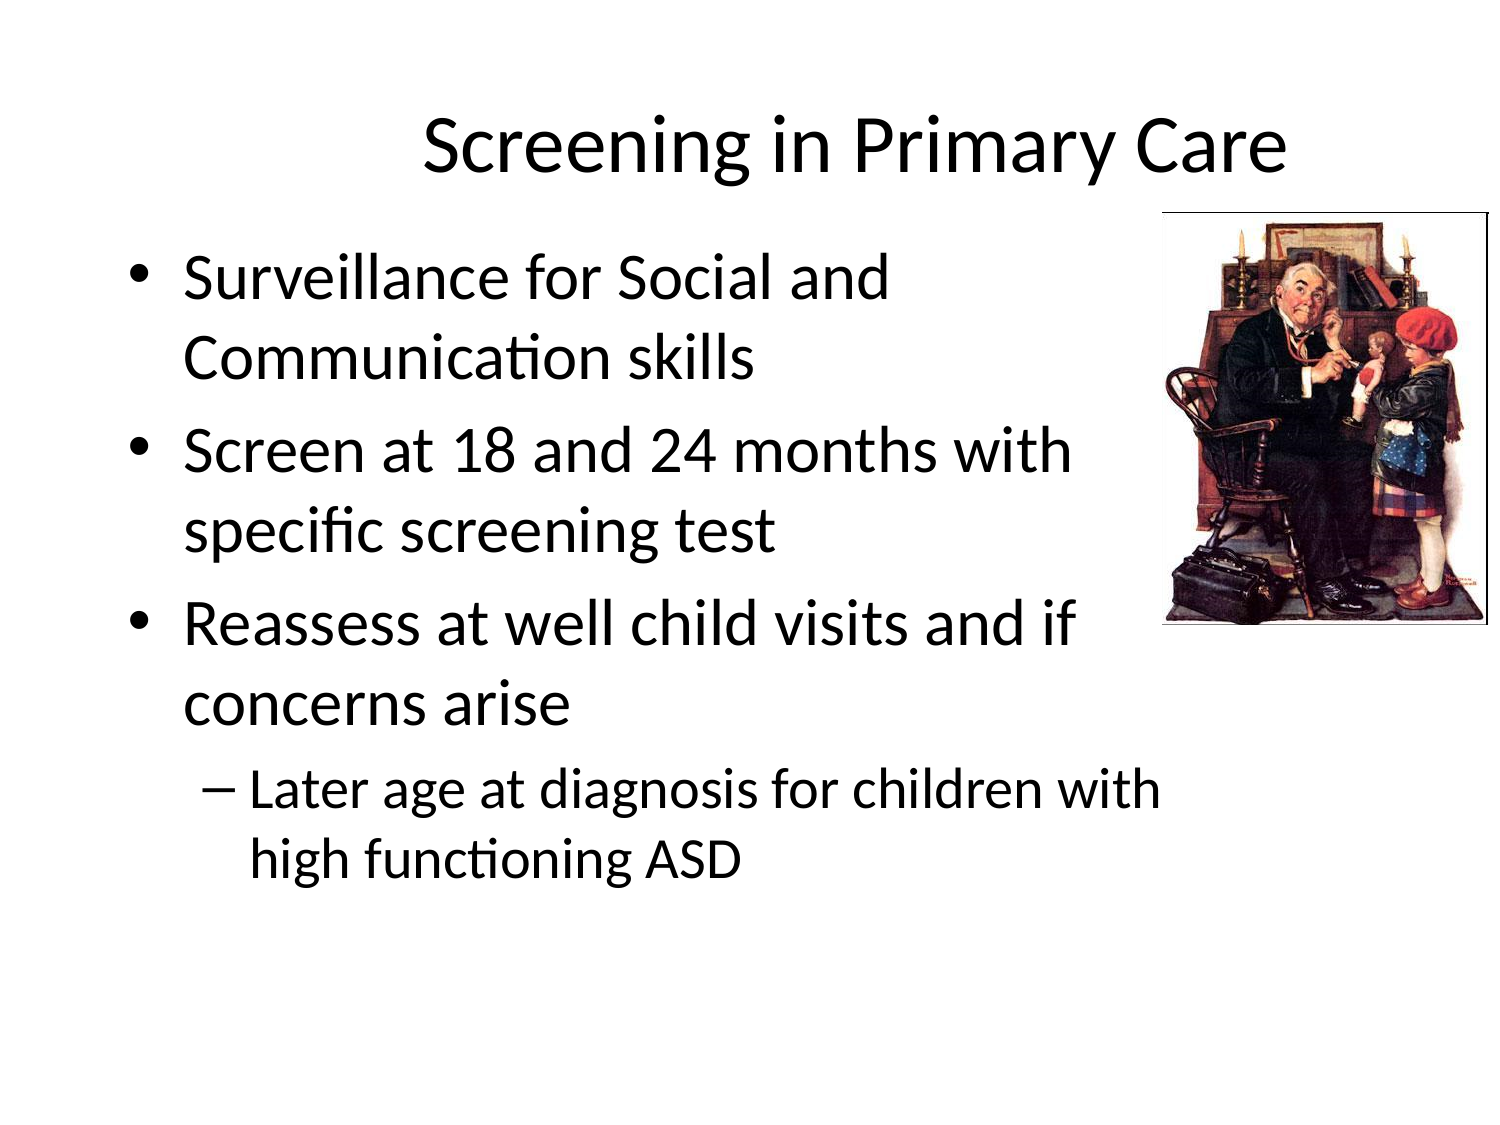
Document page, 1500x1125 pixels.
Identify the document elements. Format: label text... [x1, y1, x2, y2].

list Surveillance for Social and Communication skills Screen at 18 and 24 months with specific screening test Reassess at well child visits and if concerns arise Later age at diagnosis for children with high functioning ASD [112, 224, 1241, 968]
title Screening in Primary Care [287, 45, 1425, 224]
picture [1162, 212, 1489, 626]
